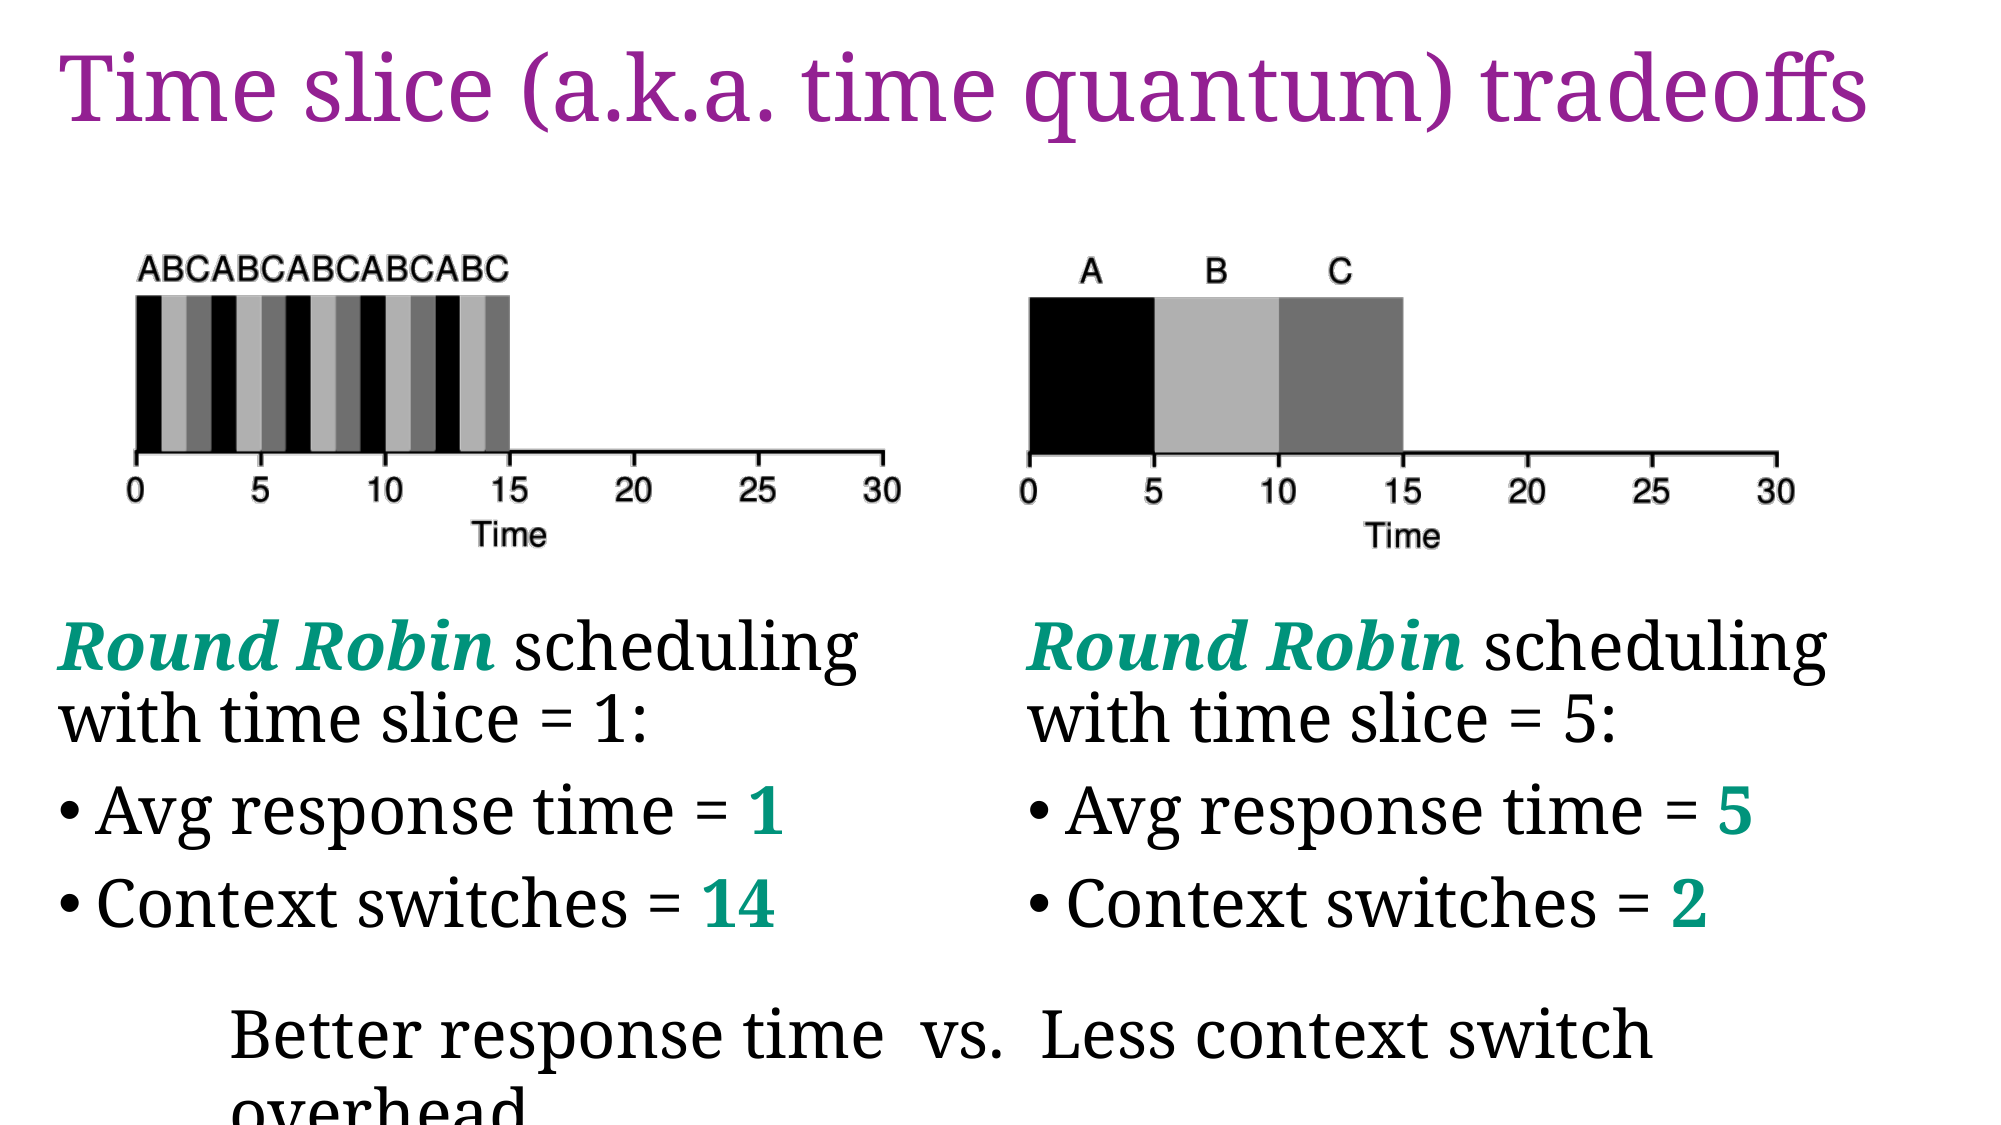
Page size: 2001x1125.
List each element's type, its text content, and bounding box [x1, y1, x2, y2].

picture [123, 241, 907, 569]
list Round Robin scheduling with time slice = 5: Avg response time = 5 Context switches = 2 [1012, 605, 1953, 1101]
text_box Better response time vs. Less context switch overhead [214, 983, 1711, 1125]
list Round Robin scheduling with time slice = 1: Avg response time = 1 Context switches = 14 [43, 605, 988, 1101]
picture [1012, 241, 1805, 567]
title Time slice (a.k.a. time quantum) tradeoffs [43, 25, 1953, 158]
